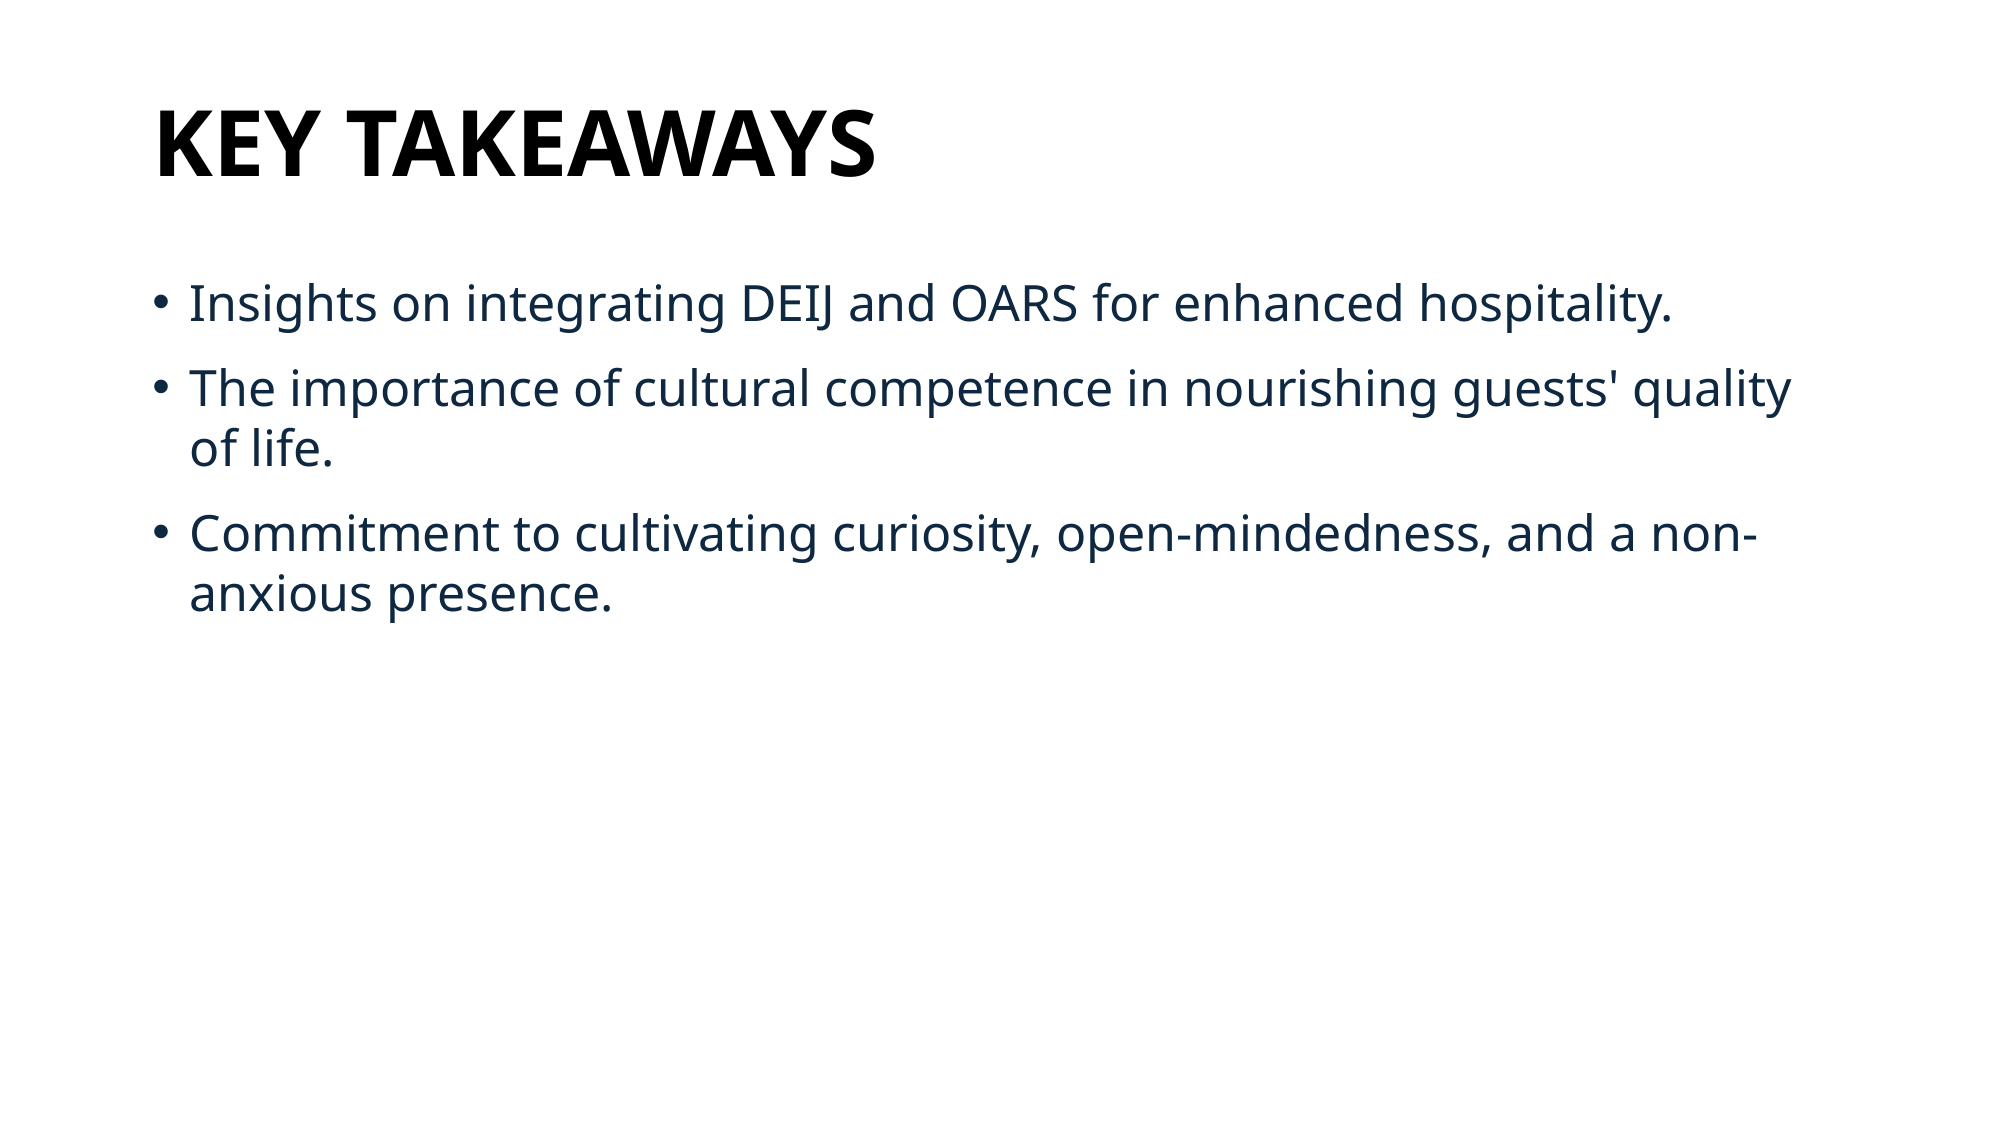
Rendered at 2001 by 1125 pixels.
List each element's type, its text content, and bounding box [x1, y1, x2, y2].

list Insights on integrating DEIJ and OARS for enhanced hospitality. The importance of cultural competence in nourishing guests' quality of life. Commitment to cultivating curiosity, open-mindedness, and a non-anxious presence. [137, 263, 1863, 1014]
title KEY TAKEAWAYS [137, 59, 1863, 235]
